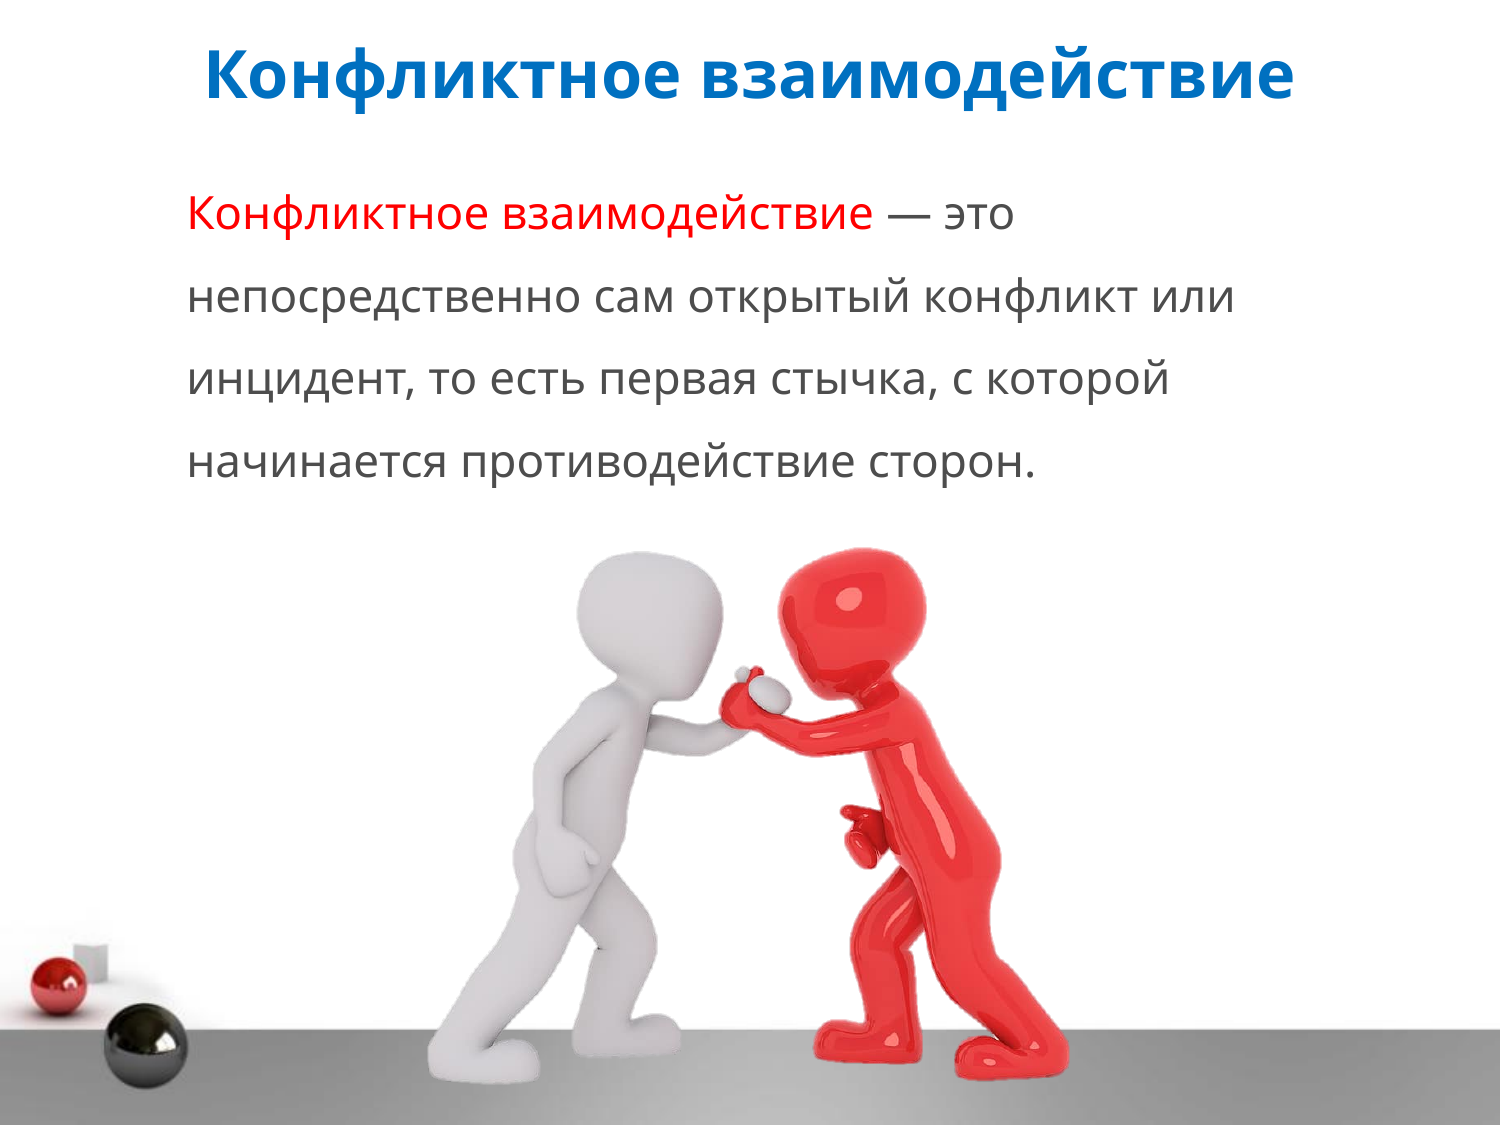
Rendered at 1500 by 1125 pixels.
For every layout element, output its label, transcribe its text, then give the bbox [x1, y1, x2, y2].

title Конфликтное взаимодействие [76, 18, 1424, 126]
picture [0, 0, 1500, 1125]
list Конфликтное взаимодействие — это непосредственно сам открытый конфликт или инцидент, то есть первая стычка, с которой начинается противодействие сторон. [170, 148, 1282, 988]
